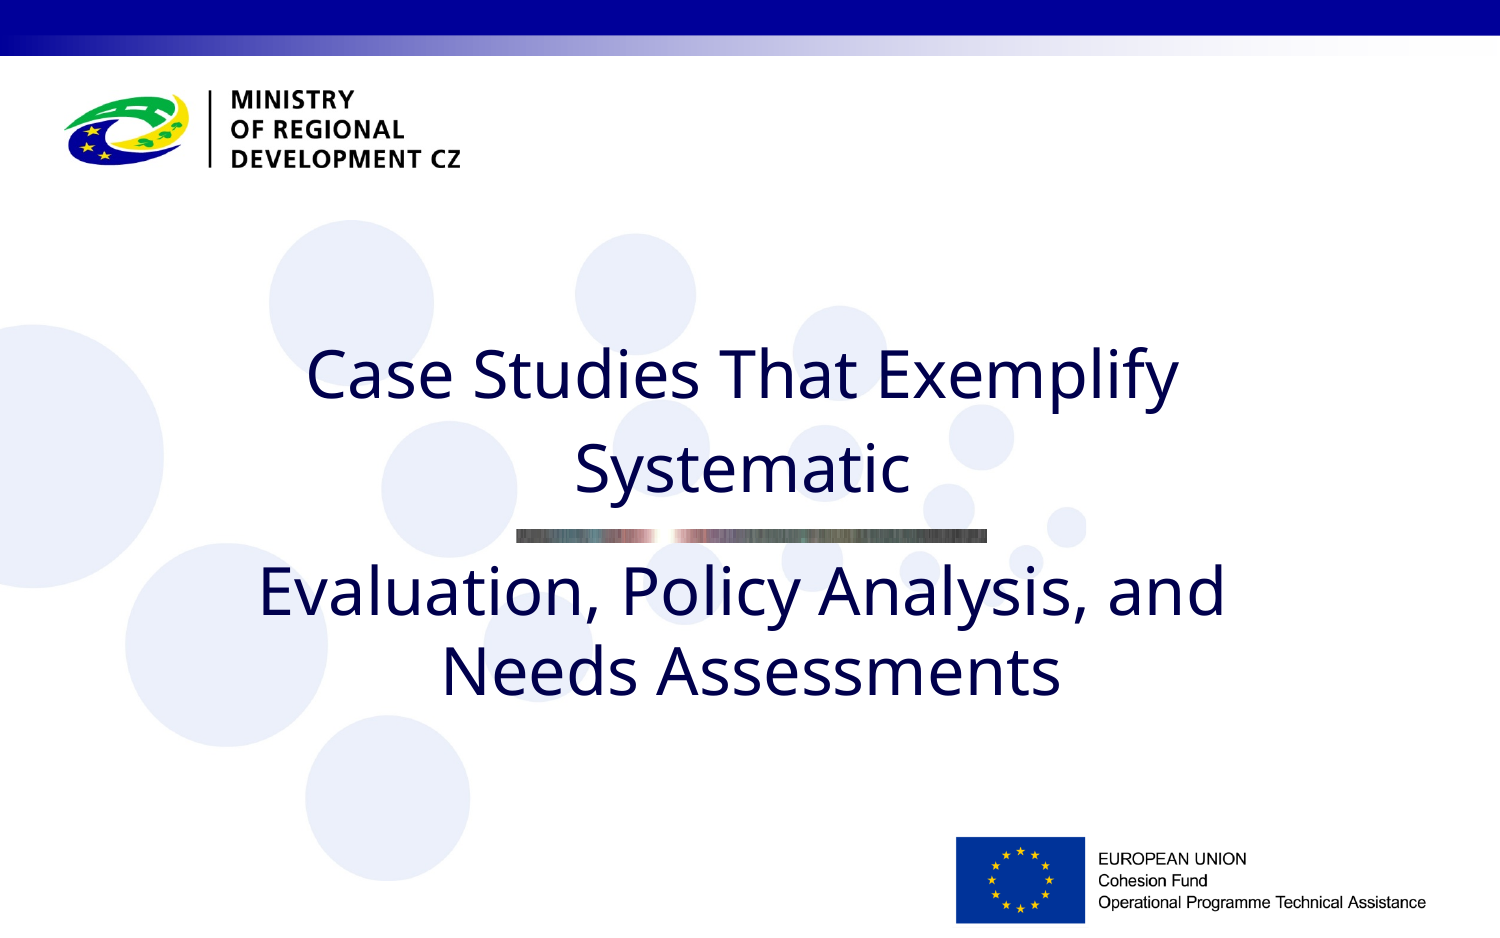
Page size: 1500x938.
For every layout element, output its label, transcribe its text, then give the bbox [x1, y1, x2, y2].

picture [516, 529, 988, 543]
list Case Studies That Exemplify Systematic Evaluation, Policy Analysis, and Needs Assessments Policy Analysis, and [76, 281, 1427, 814]
picture [0, 220, 1472, 938]
picture [64, 90, 460, 168]
